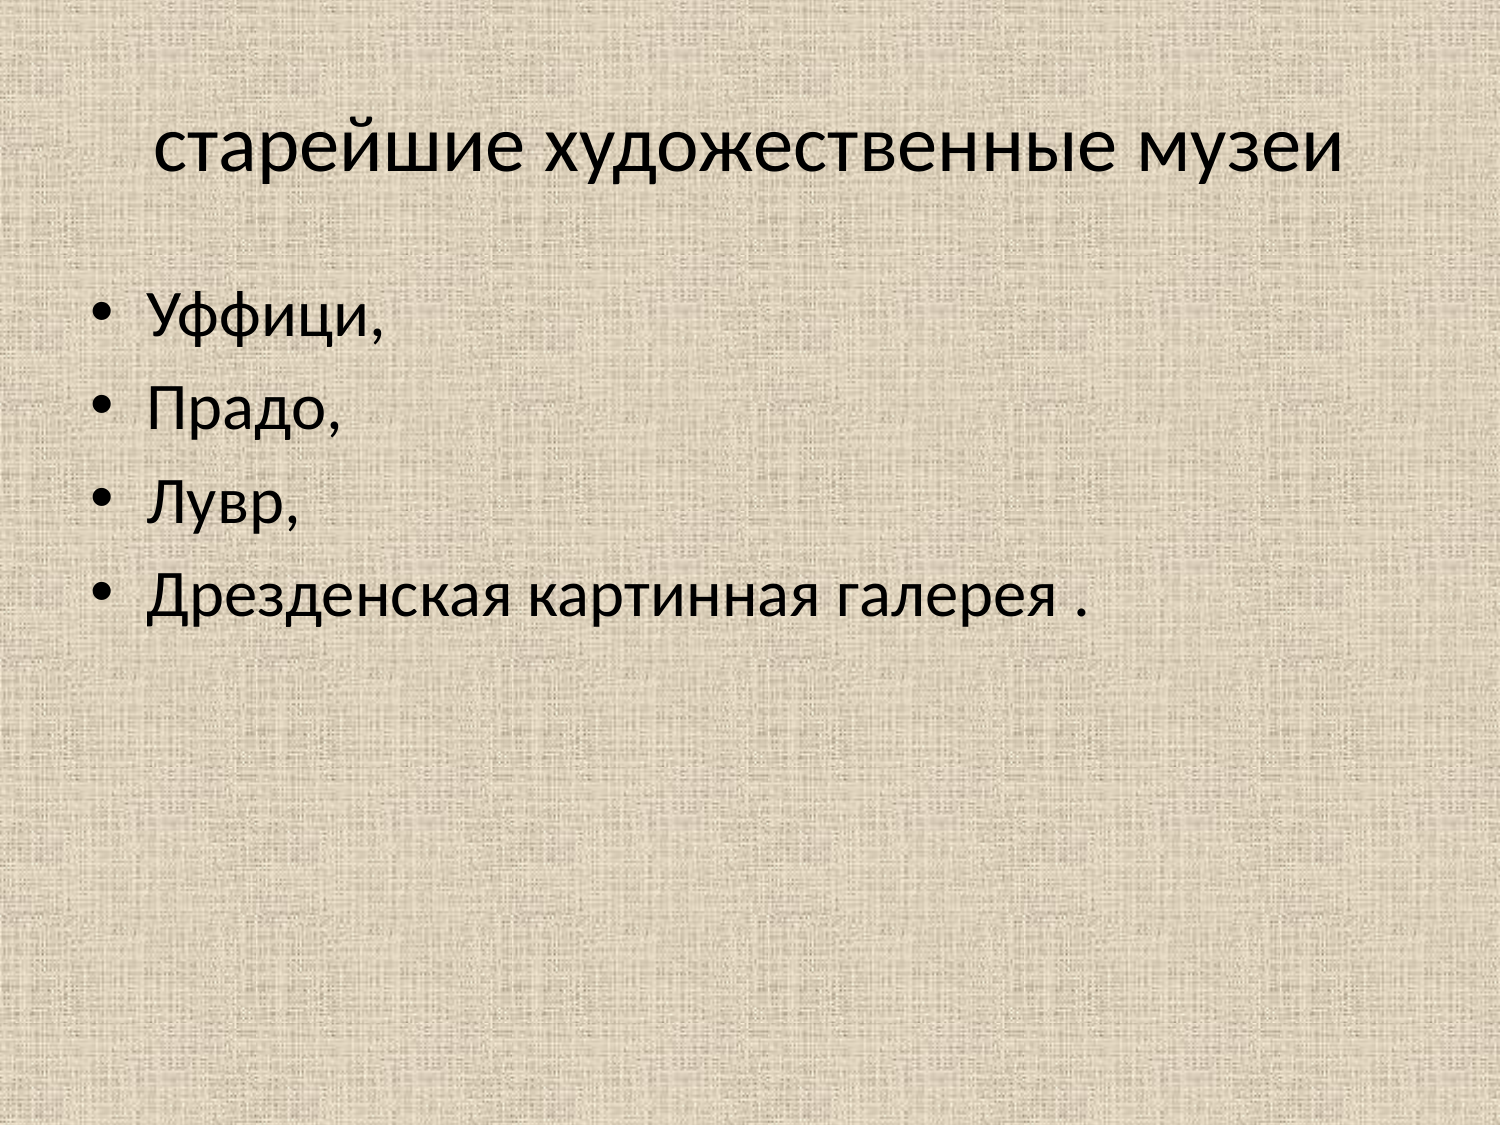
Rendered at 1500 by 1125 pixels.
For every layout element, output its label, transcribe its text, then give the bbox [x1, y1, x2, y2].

picture [0, 0, 1500, 1125]
list Уффици, Прадо, Лувр, Дрезденская картинная галерея . [75, 262, 1425, 1005]
title старейшие художественные музеи [75, 45, 1425, 233]
